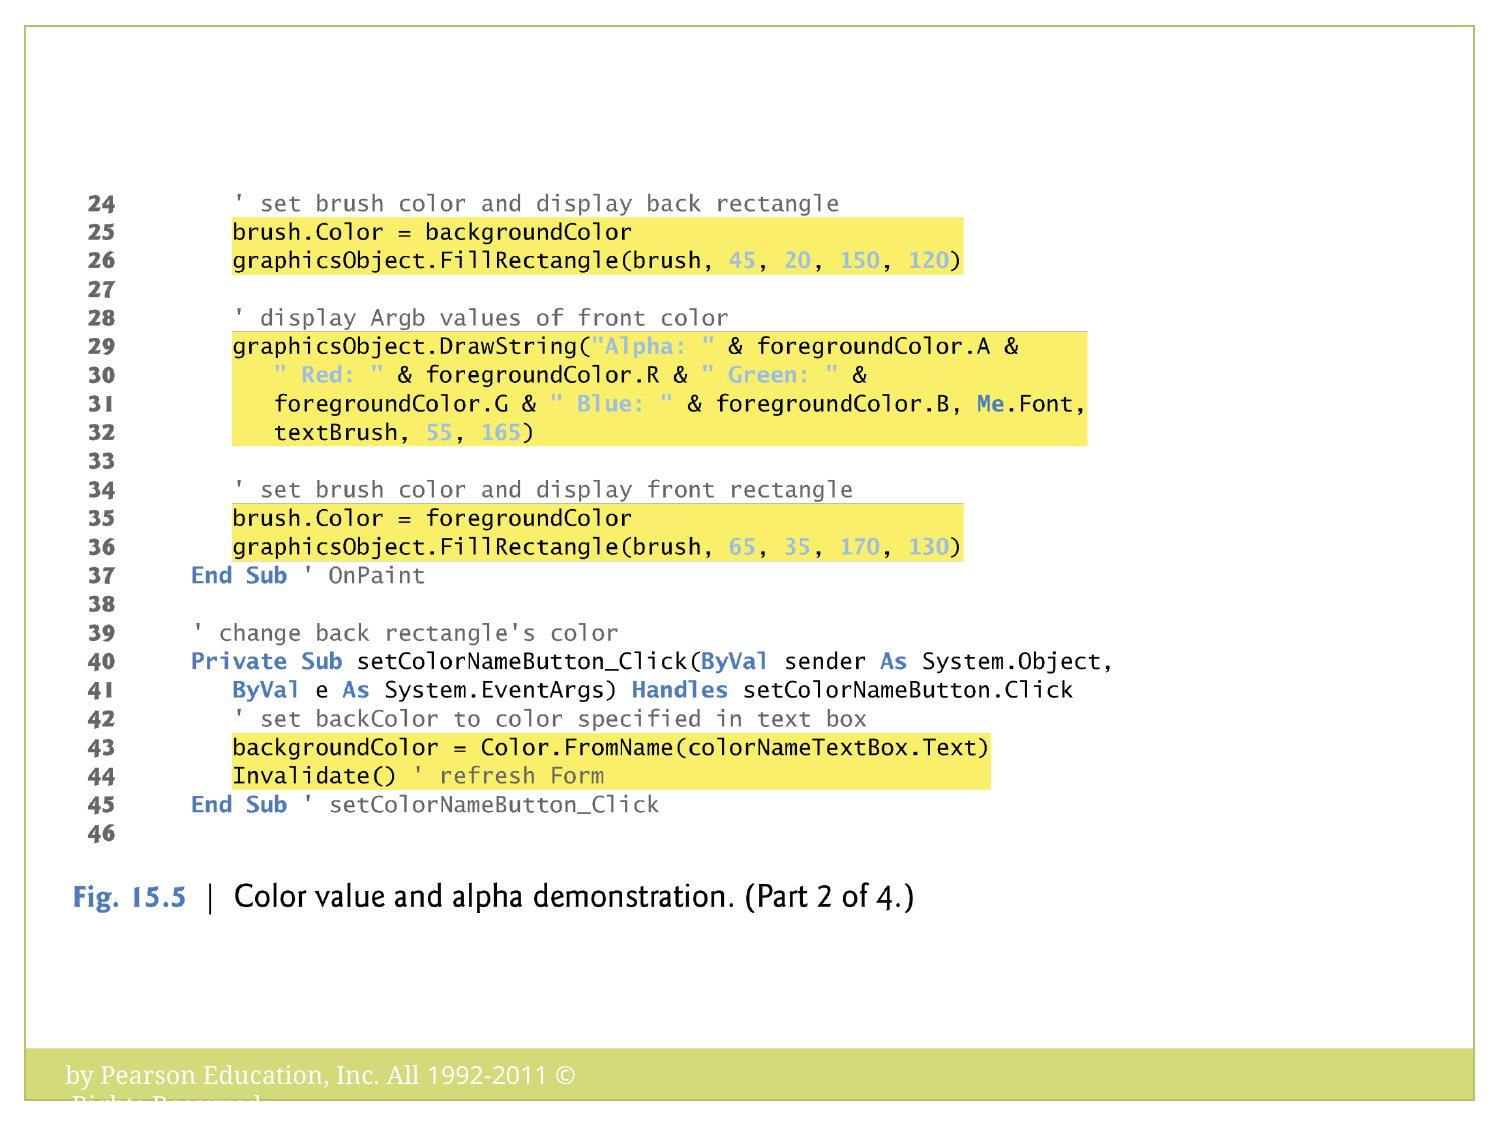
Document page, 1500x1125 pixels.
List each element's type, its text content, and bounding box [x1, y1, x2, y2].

footer © 1992-2011 by Pearson Education, Inc. All Rights Reserved. [50, 1051, 638, 1112]
picture [0, 106, 1500, 1018]
